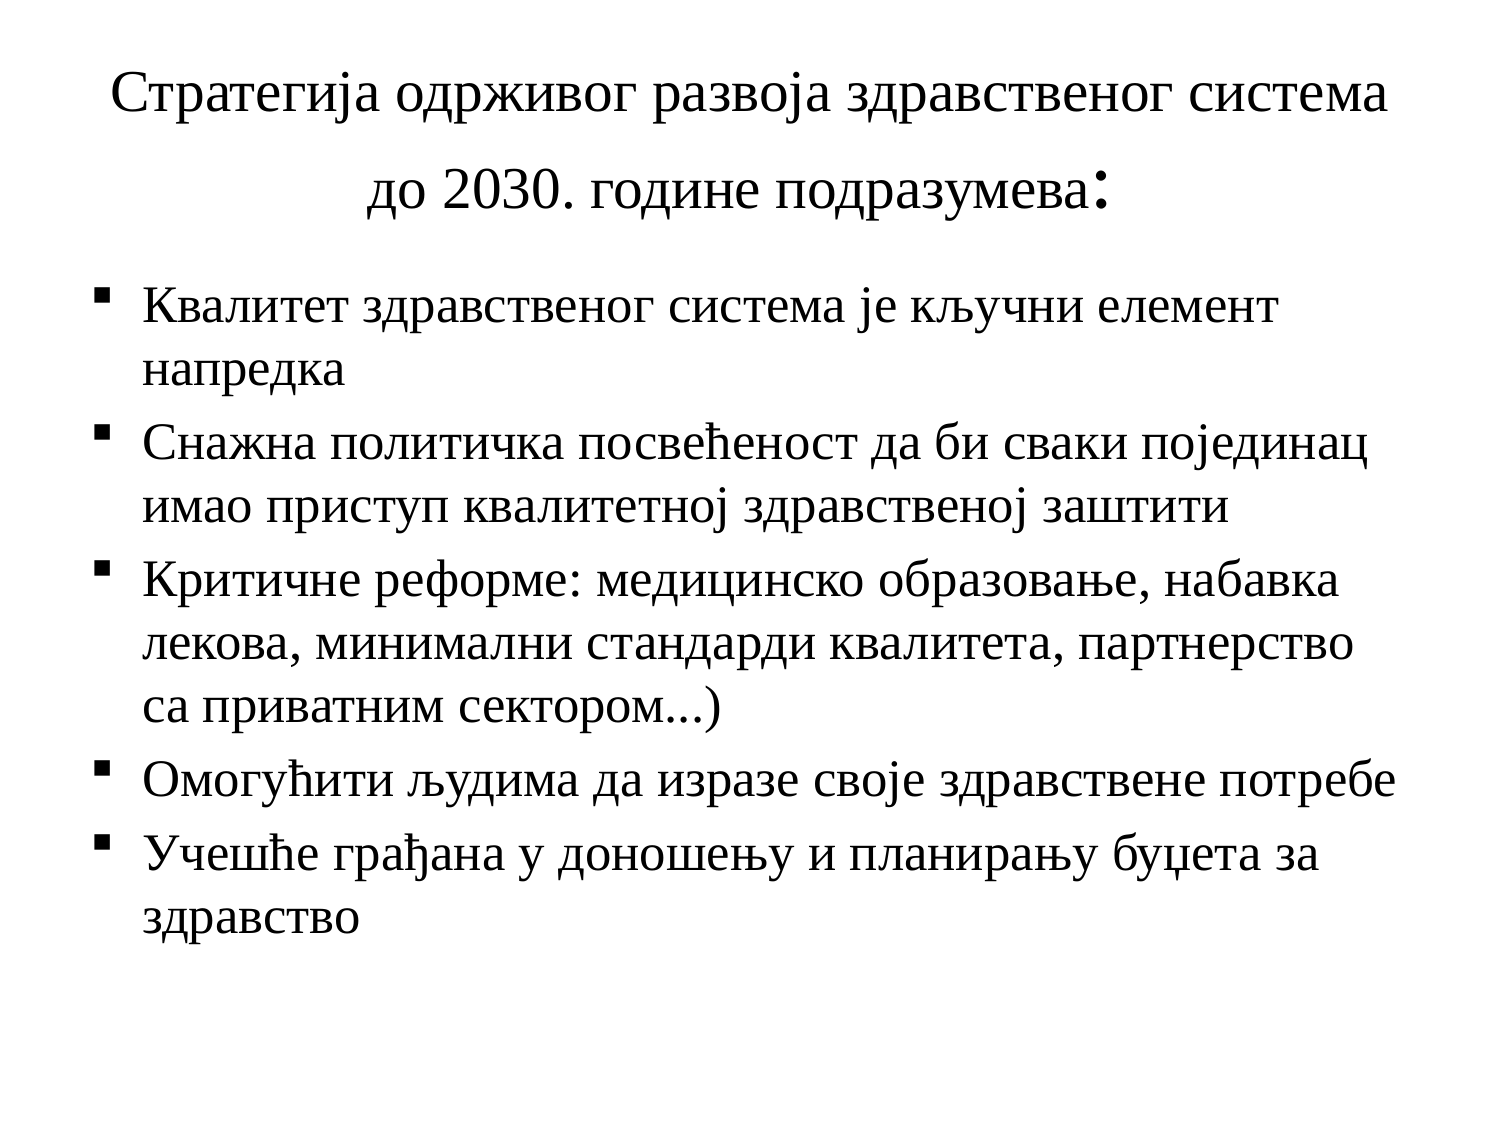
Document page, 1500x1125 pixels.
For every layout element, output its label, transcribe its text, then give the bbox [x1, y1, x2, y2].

title Стратегија одрживог развоја здравственог система до 2030. године подразумева: [75, 45, 1425, 233]
list Квалитет здравственог система је кључни елемент напредка Снажна политичка посвећеност да би сваки појединац имао приступ квалитетној здравственој заштити Критичне реформе: медицинско образовање, набавка лекова, минимални стандарди квалитета, партнерство са приватним сектором...) Омогућити људима да изразе своје здравствене потребе Учешће грађана у доношењу и планирању буџета за здравство [75, 262, 1425, 1005]
